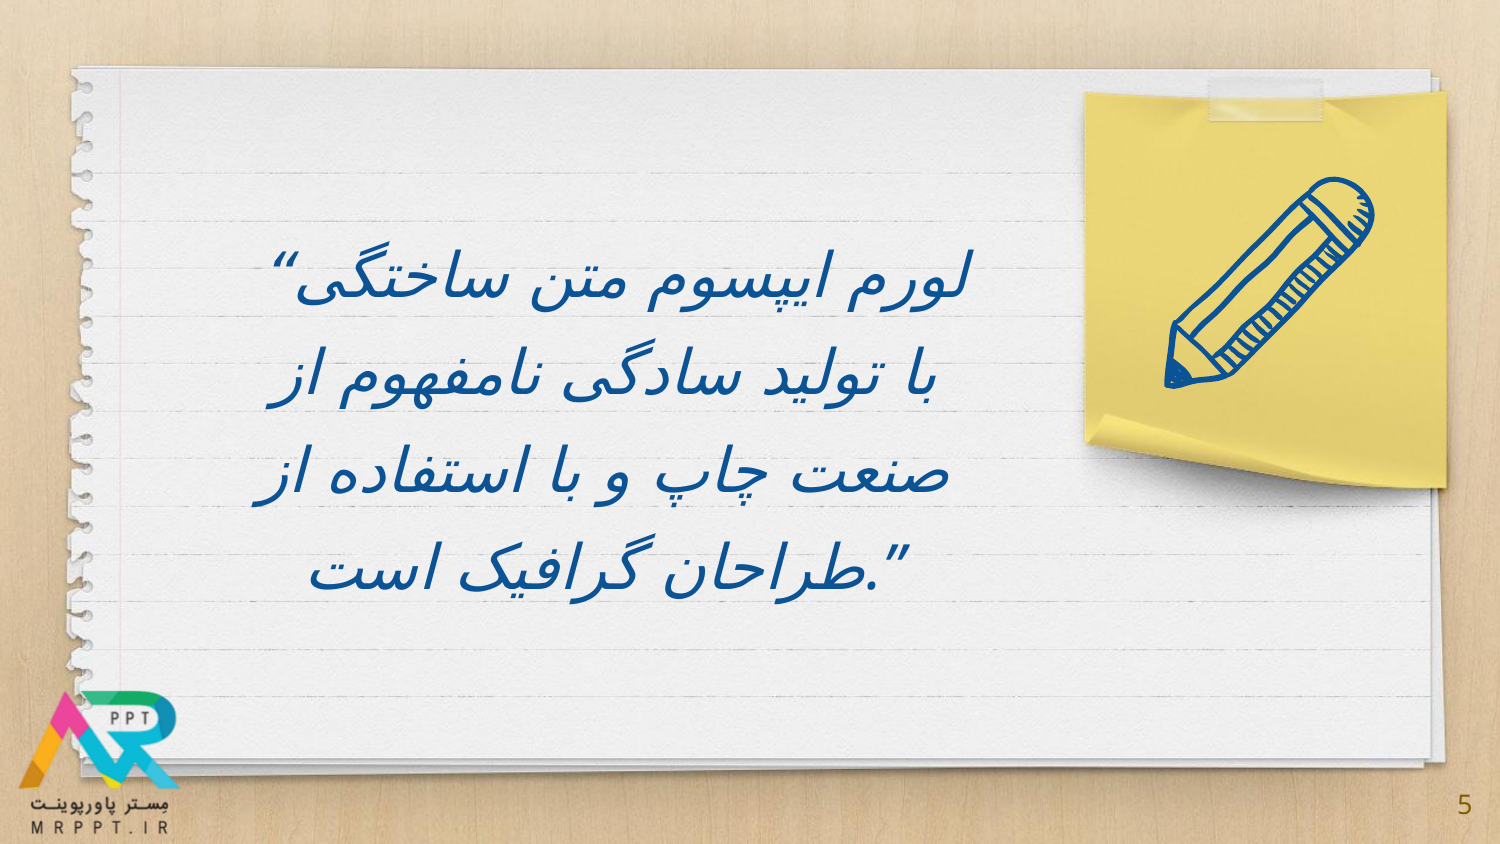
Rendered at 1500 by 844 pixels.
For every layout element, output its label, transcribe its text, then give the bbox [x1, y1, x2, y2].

slide_number 5 [1429, 767, 1500, 844]
list “لورم ایپسوم متن ساختگی با تولید سادگی نامفهوم از صنعت چاپ و با استفاده از طراحان گرافیک است.” [198, 197, 1012, 332]
picture [0, 0, 1500, 844]
text_box [1164, 176, 1375, 389]
